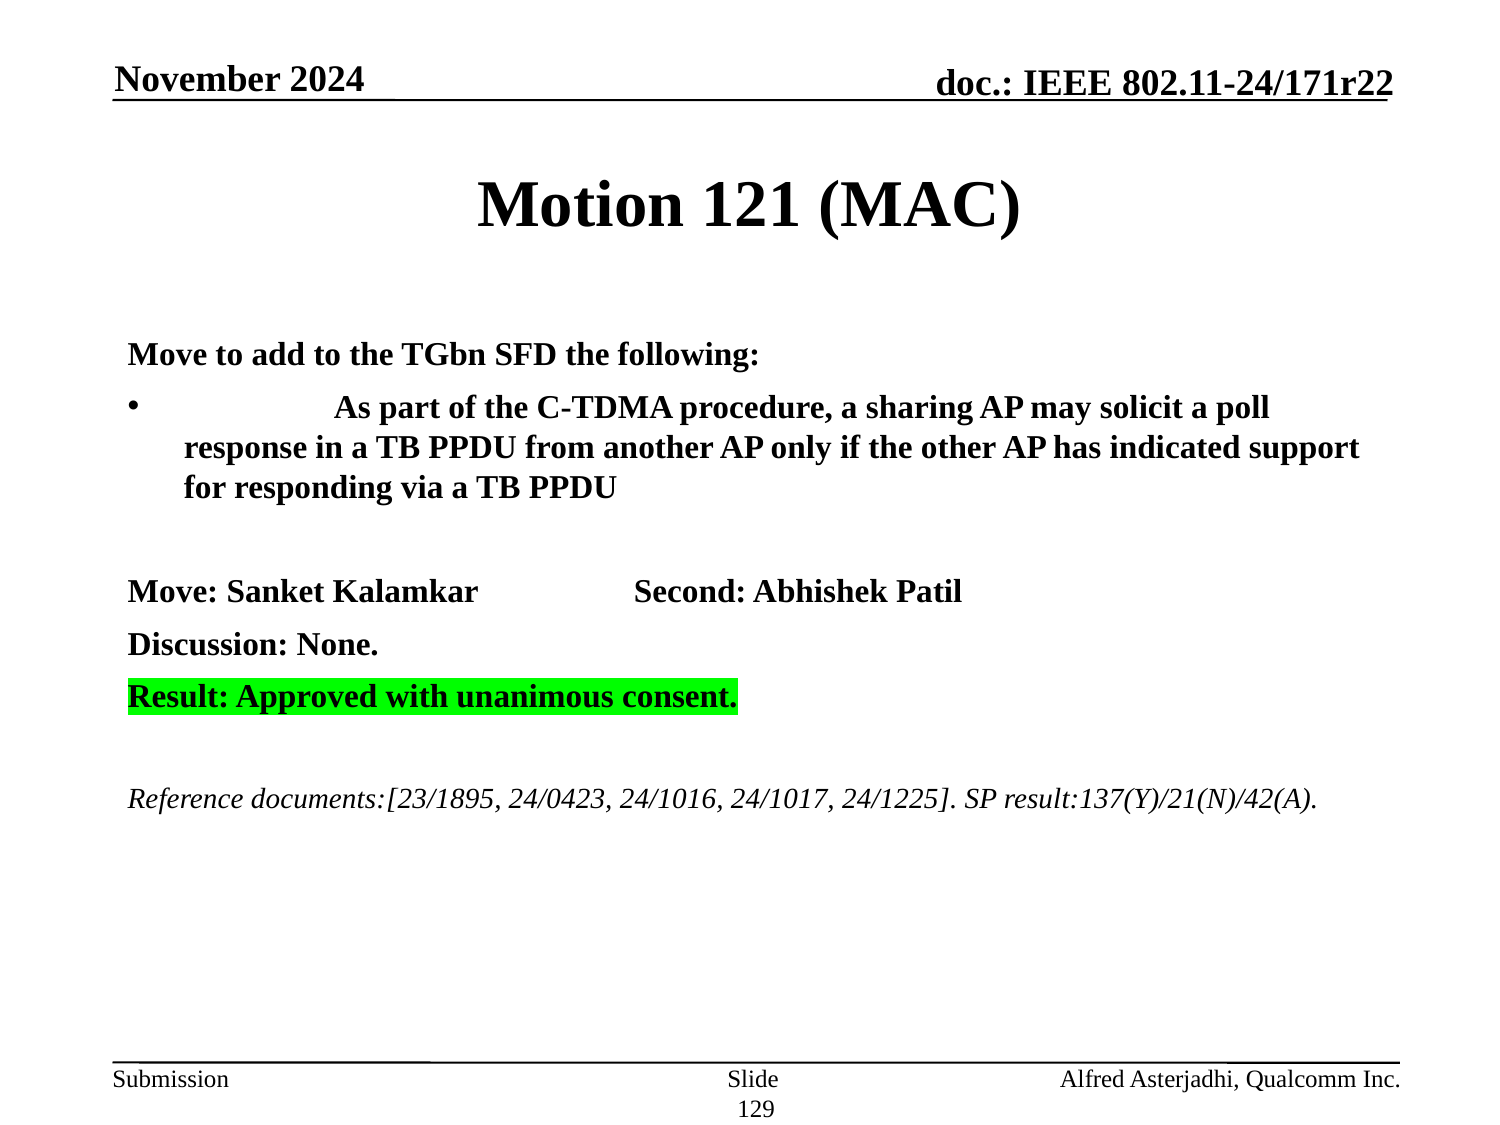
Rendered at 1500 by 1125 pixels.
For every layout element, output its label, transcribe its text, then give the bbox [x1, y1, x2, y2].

title Motion 121 (MAC) [112, 112, 1388, 288]
list Move to add to the TGbn SFD the following: As part of the C-TDMA procedure, a sharing AP may solicit a poll response in a TB PPDU from another AP only if the other AP has indicated support for responding via a TB PPDU Move: Sanket Kalamkar Second: Abhishek Patil Discussion: None. Result: Approved with unanimous consent. Reference documents:[23/1895, 24/0423, 24/1016, 24/1017, 24/1225]. SP result:137(Y)/21(N)/42(A). [112, 324, 1388, 1000]
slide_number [114, 54, 423, 100]
slide_number Slide 129 [712, 1061, 800, 1123]
footer Alfred Asterjadhi, Qualcomm Inc. [878, 1061, 1402, 1093]
